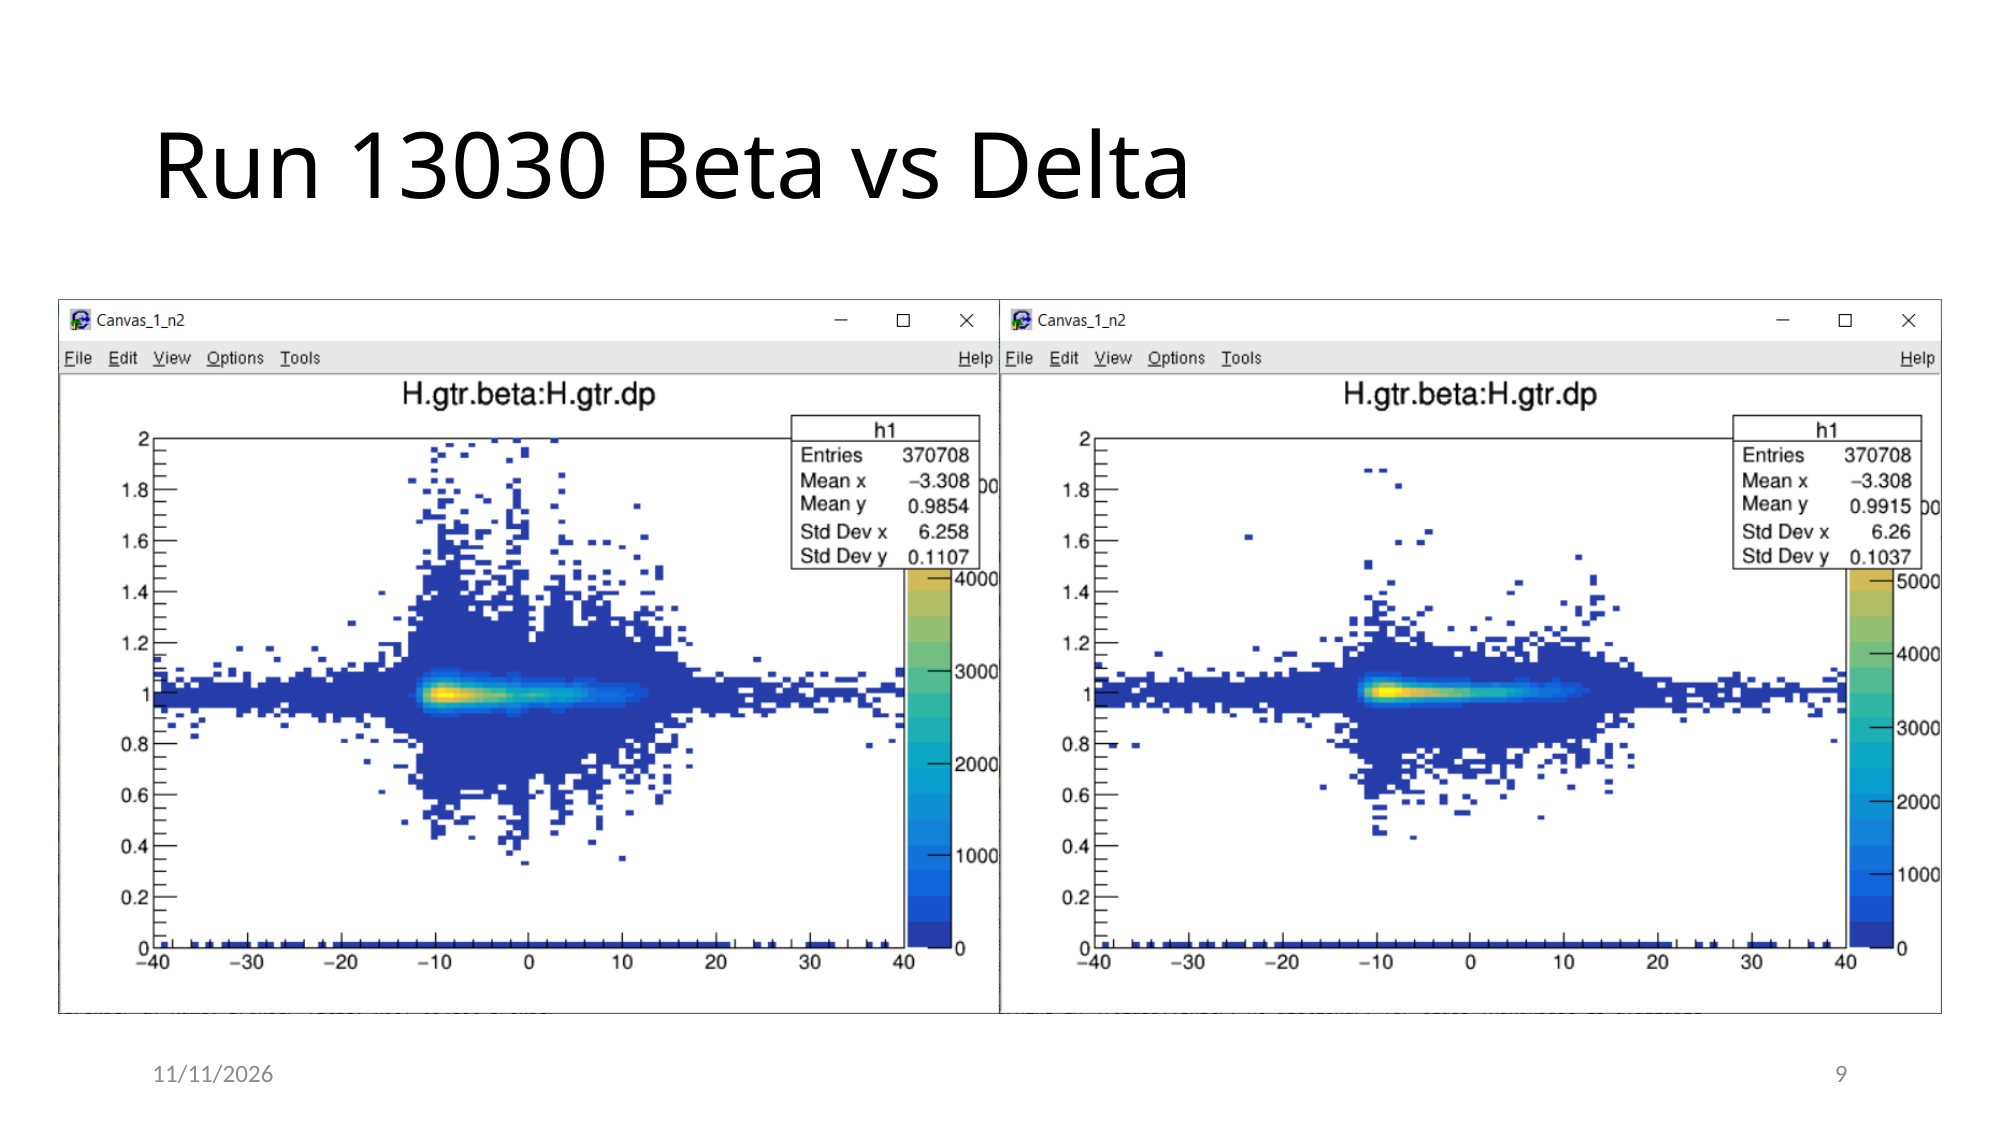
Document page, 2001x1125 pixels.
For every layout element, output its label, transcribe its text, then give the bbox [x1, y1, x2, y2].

title Run 13030 Beta vs Delta [137, 59, 1863, 278]
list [58, 299, 999, 1014]
slide_number 9 [1412, 1042, 1863, 1103]
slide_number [137, 1042, 588, 1103]
picture [999, 299, 1942, 1014]
